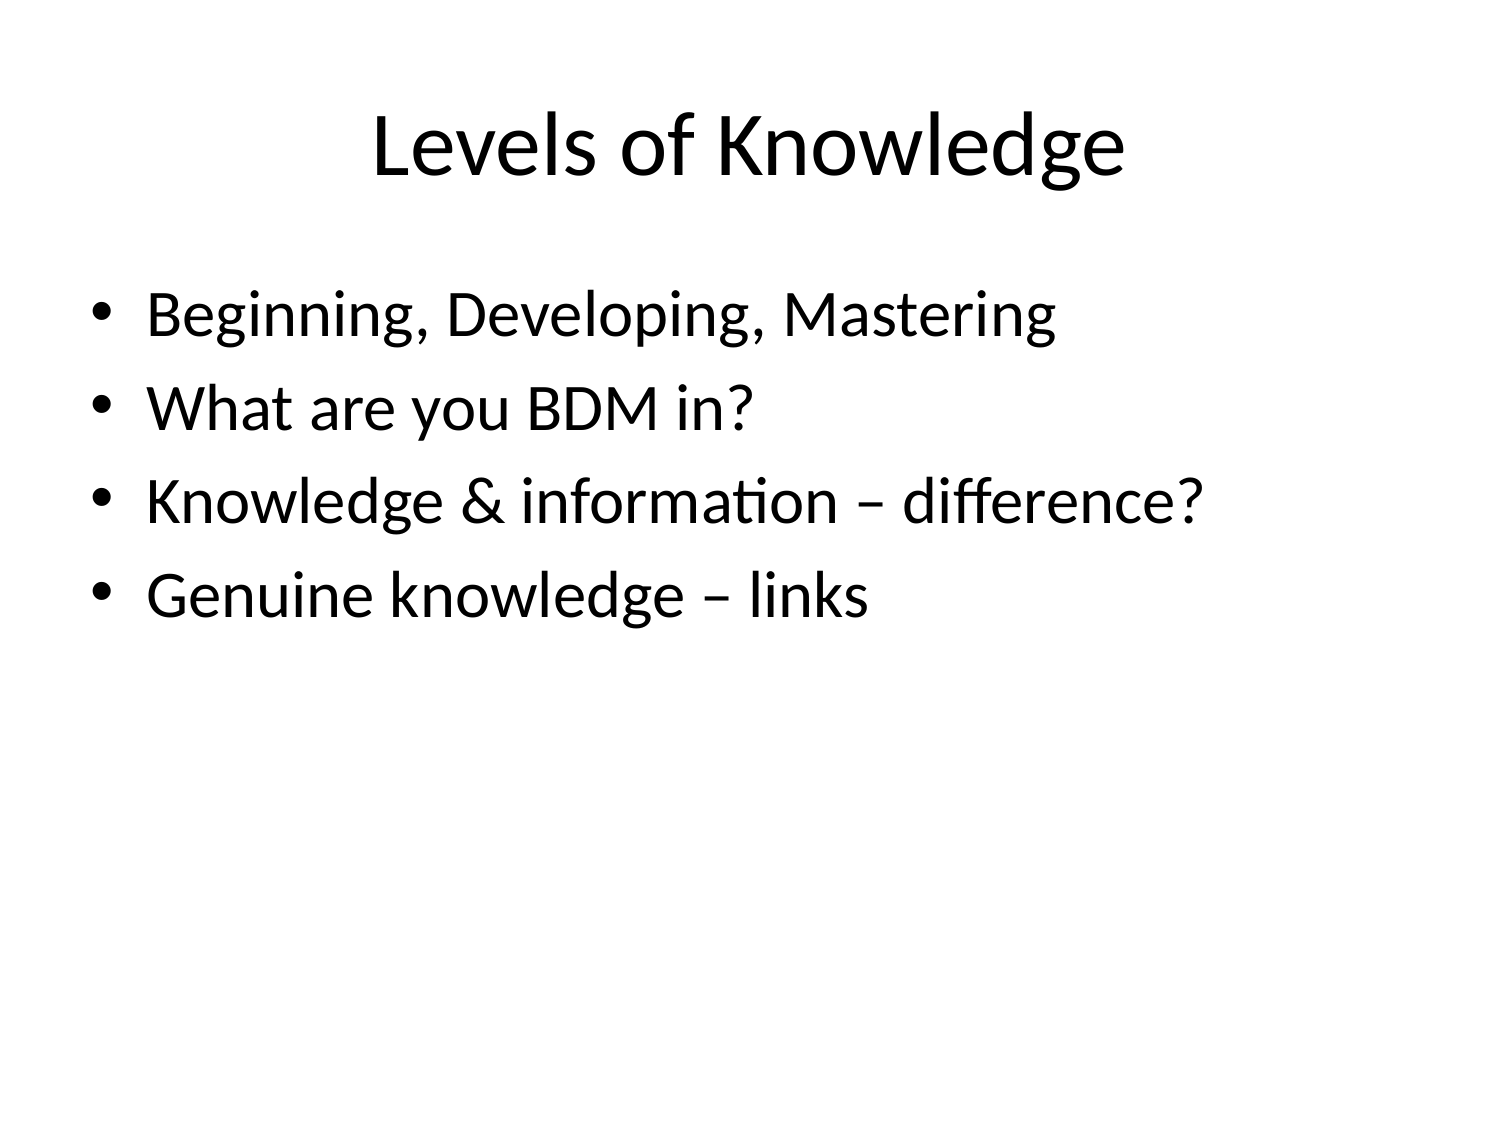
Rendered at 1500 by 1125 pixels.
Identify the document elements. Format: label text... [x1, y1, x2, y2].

list Beginning, Developing, Mastering What are you BDM in? Knowledge & information – difference? Genuine knowledge – links [75, 262, 1425, 1005]
title Levels of Knowledge [75, 45, 1425, 233]
